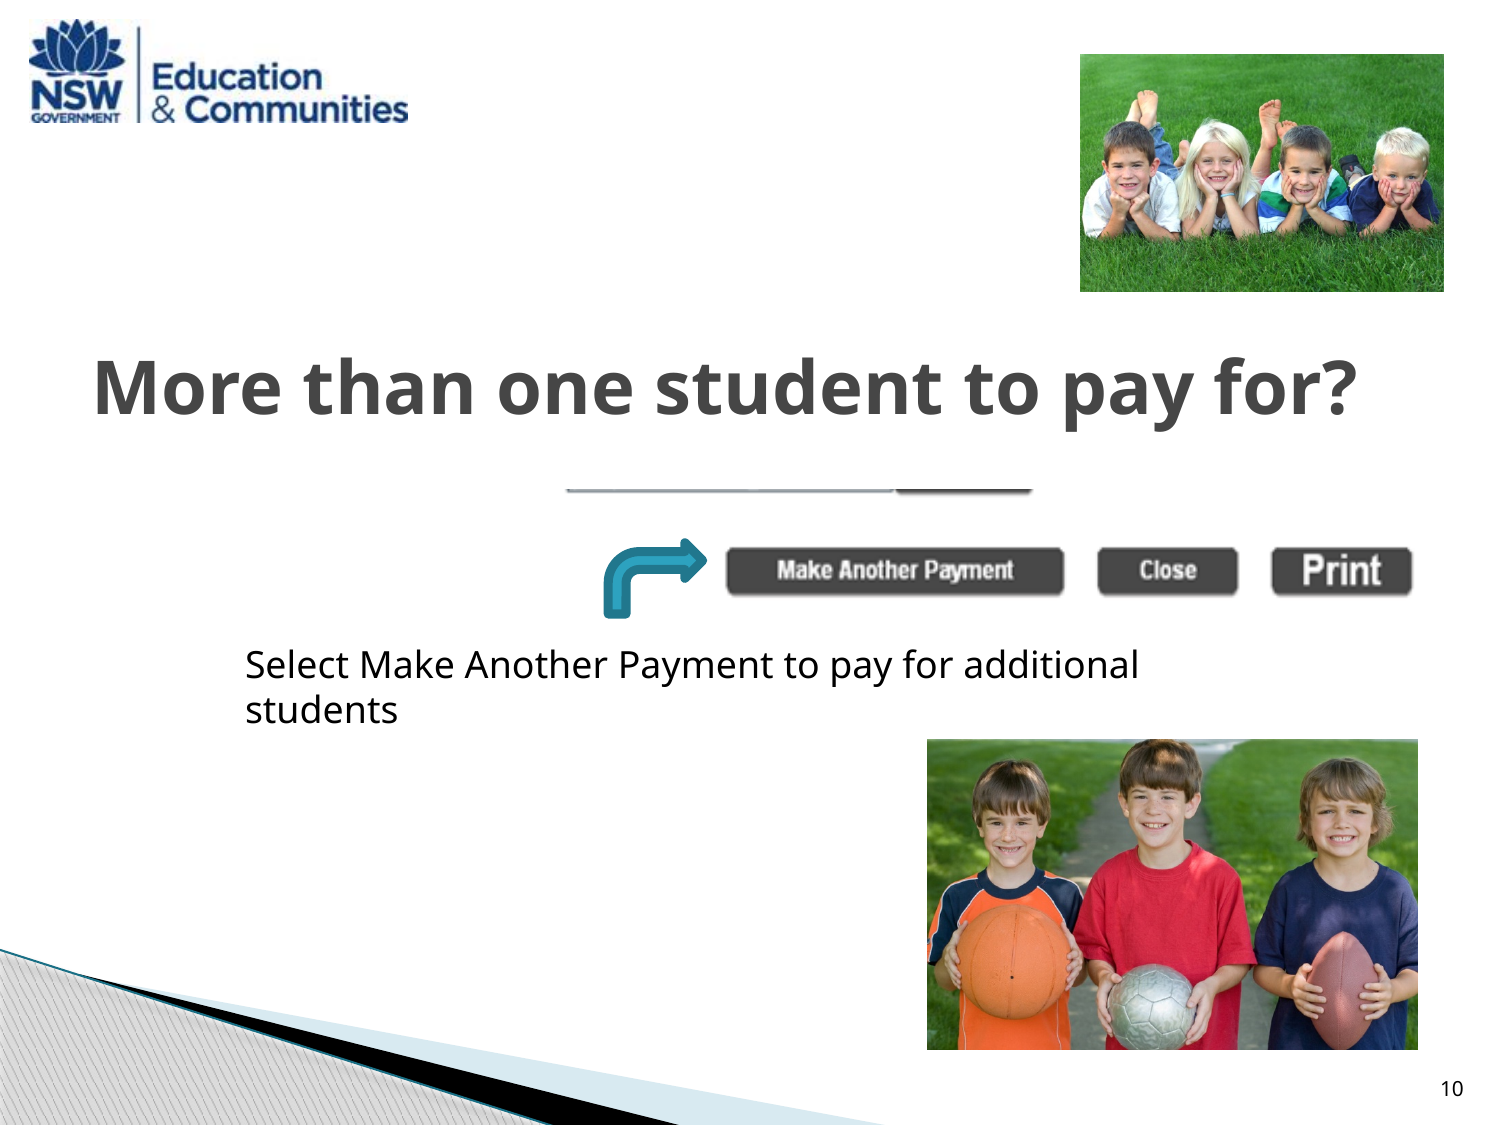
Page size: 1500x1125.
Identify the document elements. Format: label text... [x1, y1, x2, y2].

text_box Select Make Another Payment to pay for additional students [230, 633, 1294, 739]
title More than one student to pay for? [76, 290, 1427, 479]
picture [926, 739, 1418, 1050]
slide_number 10 [1418, 1051, 1479, 1112]
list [127, 489, 1434, 620]
picture [29, 18, 408, 123]
picture [1080, 54, 1444, 292]
